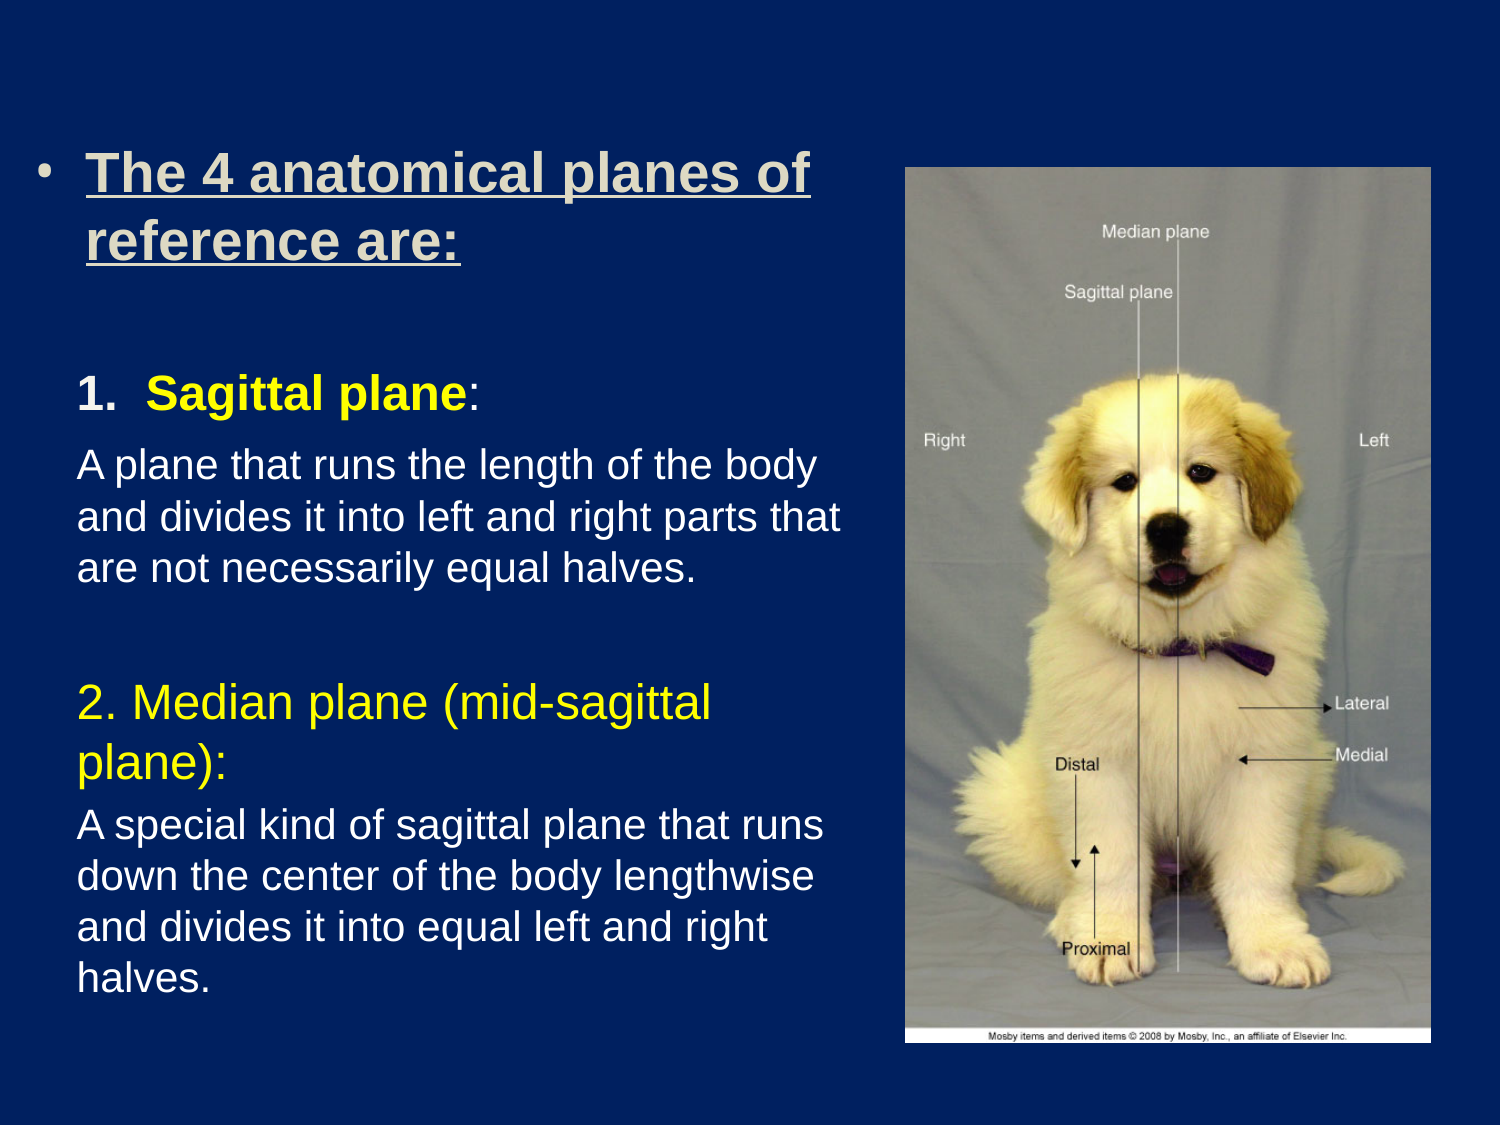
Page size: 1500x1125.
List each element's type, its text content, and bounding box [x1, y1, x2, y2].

picture [904, 167, 1431, 1043]
list The 4 anatomical planes of reference are: Sagittal plane: A plane that runs the length of the body and divides it into left and right parts that are not necessarily equal halves. 2. Median plane (mid-sagittal plane): A special kind of sagittal plane that runs down the center of the body lengthwise and divides it into equal left and right halves. [19, 127, 874, 1017]
